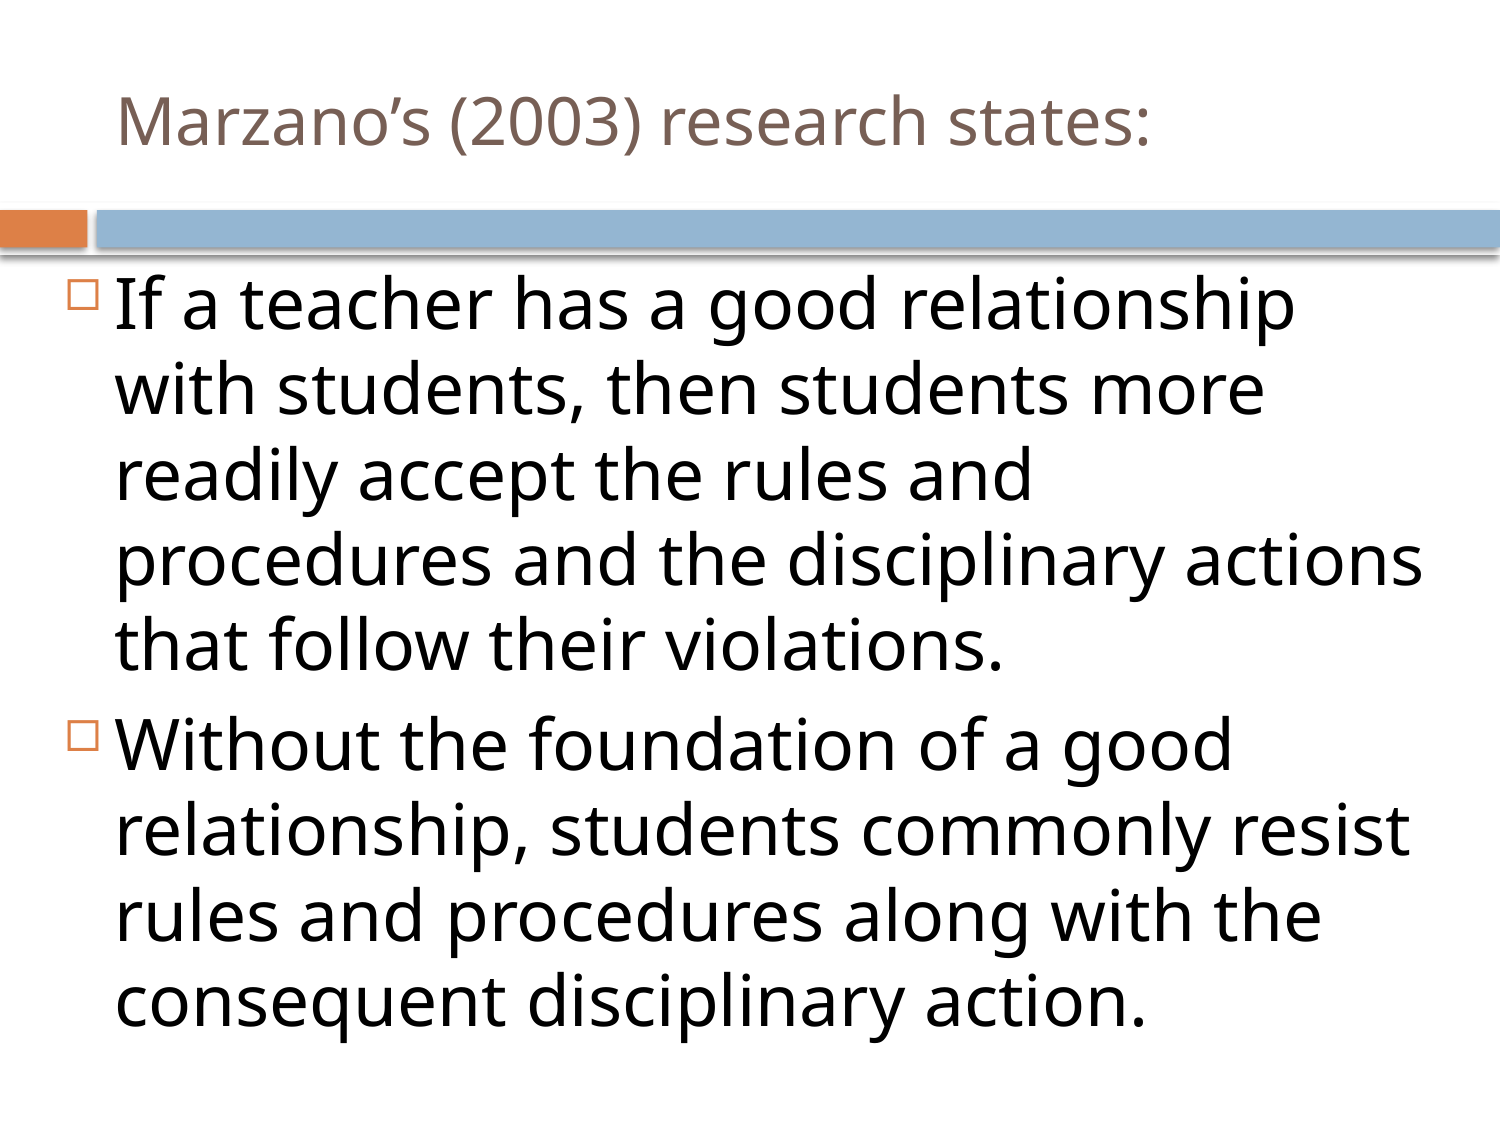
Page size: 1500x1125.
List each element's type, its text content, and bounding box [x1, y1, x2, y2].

list If a teacher has a good relationship with students, then students more readily accept the rules and procedures and the disciplinary actions that follow their violations. Without the foundation of a good relationship, students commonly resist rules and procedures along with the consequent disciplinary action. [49, 250, 1445, 1059]
title Marzano’s (2003) research states: [100, 37, 1438, 200]
